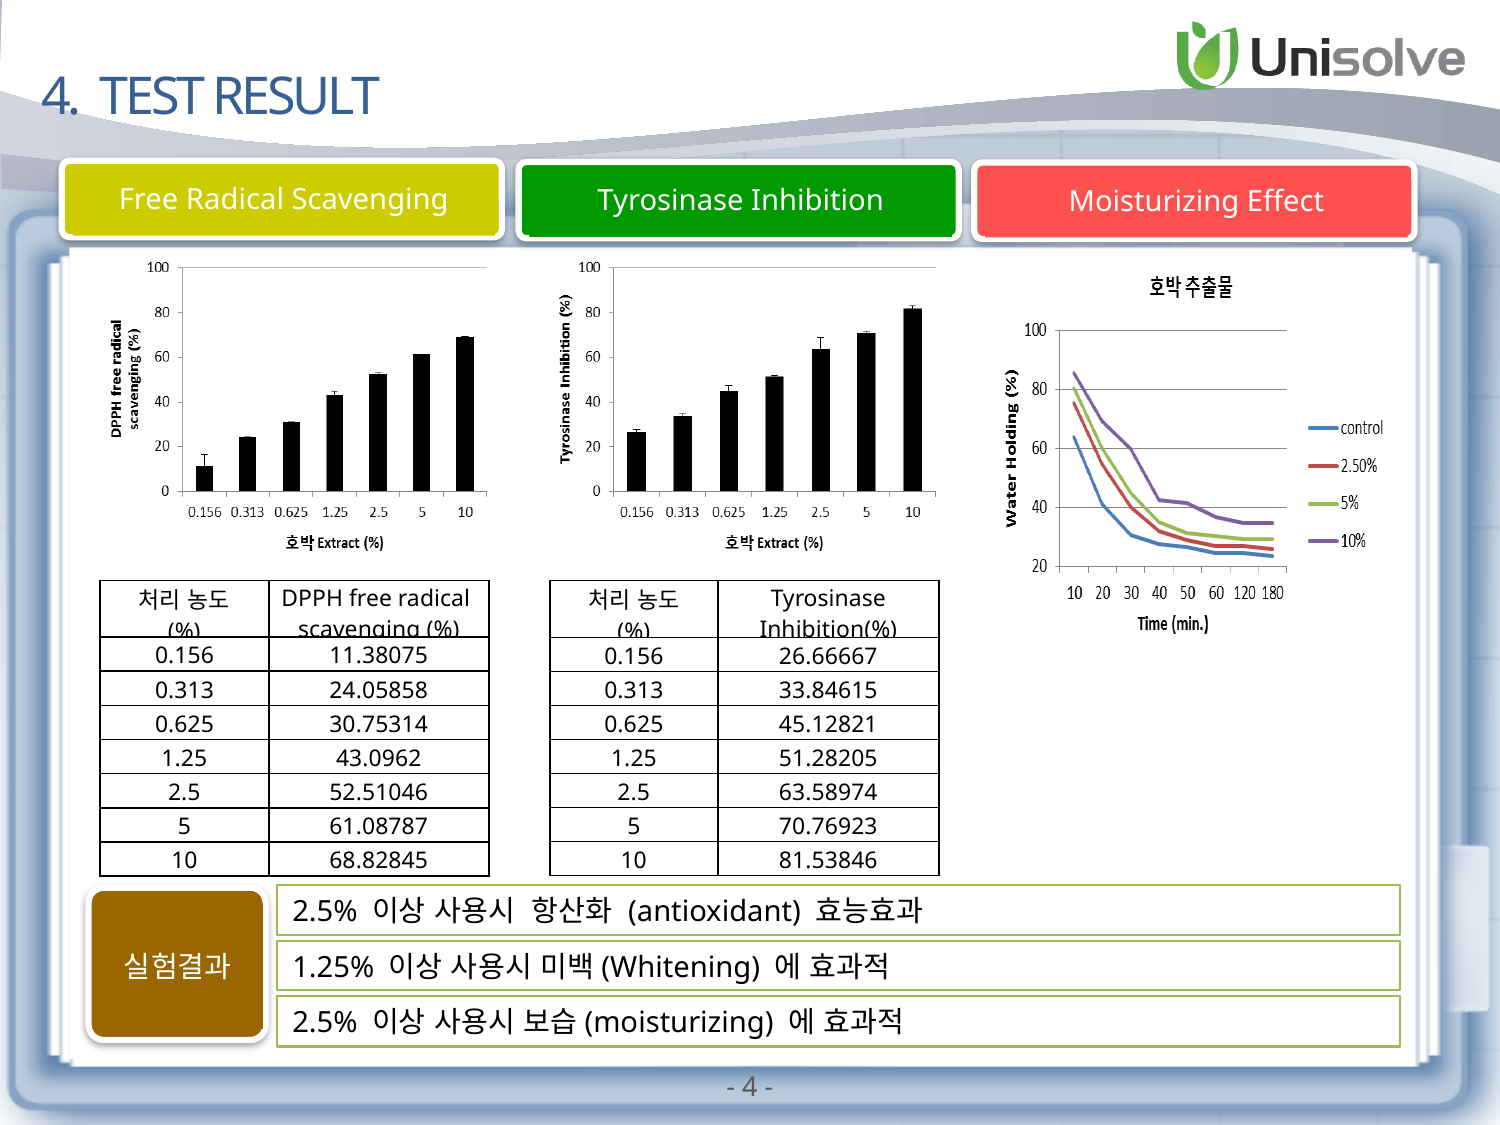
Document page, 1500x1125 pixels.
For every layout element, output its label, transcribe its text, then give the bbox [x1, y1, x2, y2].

picture [687, 130, 1394, 160]
table_cell 0.156 [101, 638, 268, 670]
table_cell 52.51046 [270, 774, 488, 807]
table_cell 45.12821 [719, 706, 938, 739]
table_cell 0.625 [101, 706, 268, 739]
table_cell 10 [101, 843, 268, 875]
table_cell 70.76923 [719, 808, 938, 841]
table_header DPPH free radical scavenging (%) [270, 582, 488, 636]
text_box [518, 161, 959, 239]
table_cell 51.28205 [719, 740, 938, 773]
table_cell 0.313 [101, 672, 268, 705]
text_box - 4 - [0, 1061, 1500, 1122]
table_cell 2.5 [101, 774, 268, 807]
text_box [88, 885, 1400, 1048]
table_cell 30.75314 [270, 706, 488, 739]
table_cell 0.625 [551, 706, 717, 739]
table_header 처리 농도 (%) [101, 582, 268, 636]
table_header 처리 농도 (%) [551, 582, 717, 637]
table_cell 5 [551, 808, 717, 841]
table_cell 1.25 [551, 740, 717, 773]
table_cell 26.66667 [719, 638, 938, 671]
table_cell 5 [101, 809, 268, 841]
table_cell 0.156 [551, 638, 717, 671]
table_cell 0.313 [551, 672, 717, 705]
table_cell 68.82845 [270, 843, 488, 875]
table_cell 43.0962 [270, 740, 488, 773]
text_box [974, 162, 1415, 240]
table_cell 61.08787 [270, 809, 488, 841]
table_cell 10 [551, 842, 717, 875]
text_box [61, 160, 503, 238]
table_cell 63.58974 [719, 774, 938, 807]
table_cell 11.38075 [270, 638, 488, 670]
table_header Tyrosinase Inhibition(%) [719, 582, 938, 637]
table_cell 1.25 [101, 740, 268, 773]
picture [983, 249, 1398, 664]
picture [88, 249, 503, 575]
table_cell 81.53846 [719, 842, 938, 875]
table_cell 24.05858 [270, 672, 488, 705]
text_box 4. TEST RESULT [40, 0, 768, 125]
table_cell 2.5 [551, 774, 717, 807]
picture [1177, 21, 1465, 90]
table_cell 33.84615 [719, 672, 938, 705]
picture [537, 249, 951, 575]
